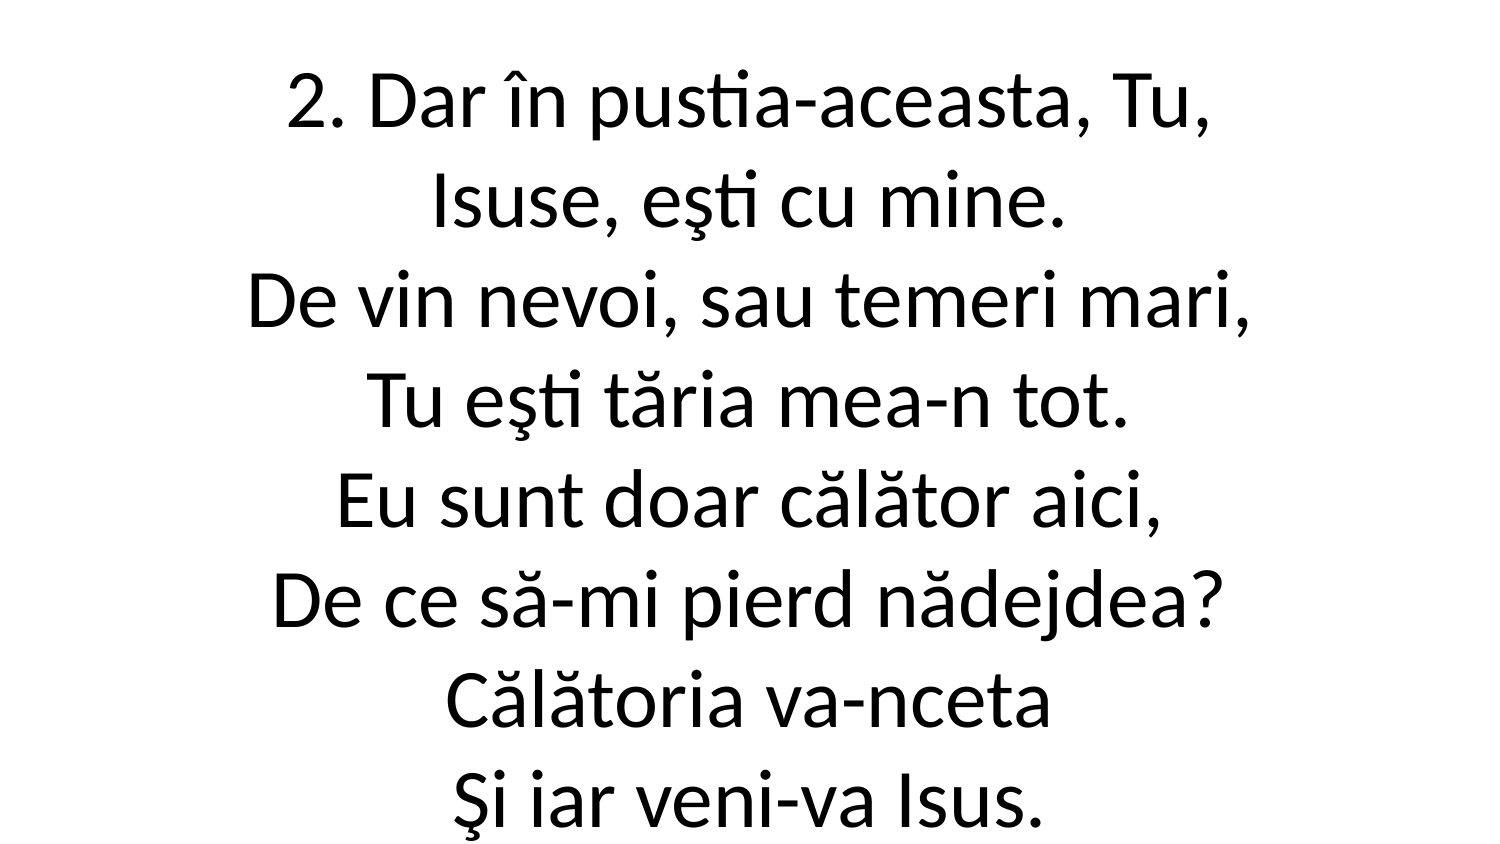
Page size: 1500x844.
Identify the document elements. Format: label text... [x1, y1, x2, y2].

text_box 2. Dar în pustia-aceasta, Tu, Isuse, eşti cu mine. De vin nevoi, sau temeri mari, Tu eşti tăria mea-n tot. Eu sunt doar călător aici, De ce să-mi pierd nădejdea? Călătoria va-nceta Şi iar veni-va Isus. [231, 0, 1269, 844]
